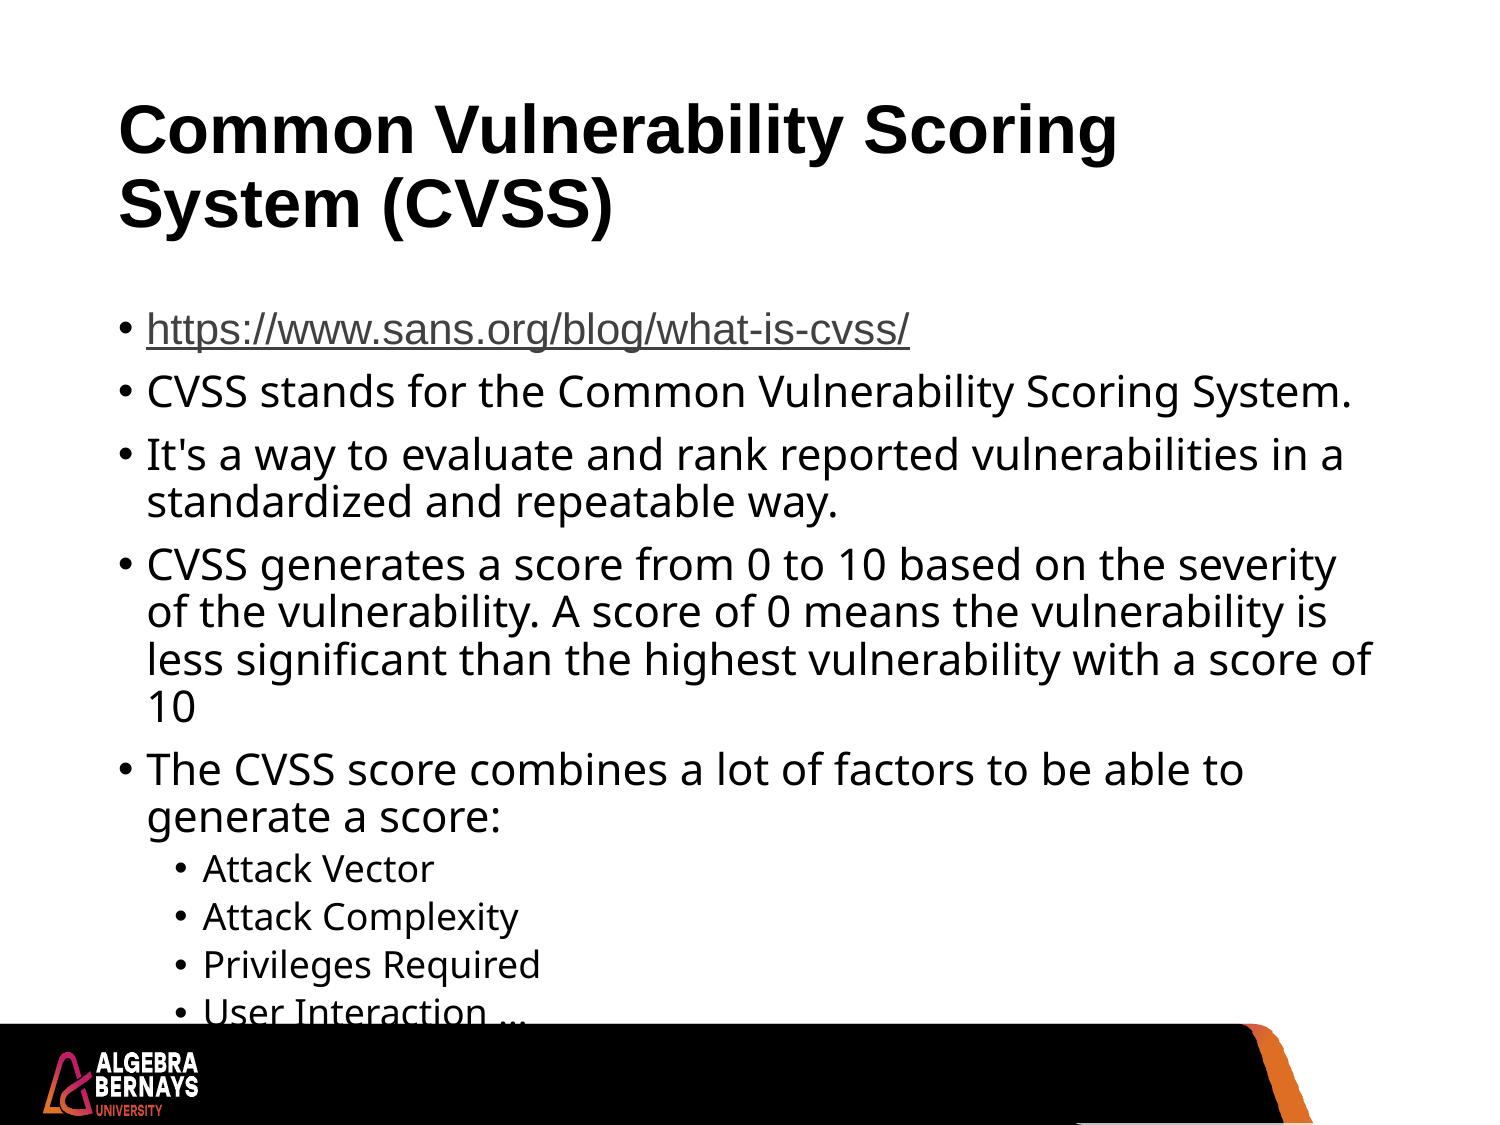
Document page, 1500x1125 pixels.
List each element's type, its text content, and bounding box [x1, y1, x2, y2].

title Common Vulnerability Scoring System (CVSS) [103, 59, 1397, 278]
list https://www.sans.org/blog/what-is-cvss/ CVSS stands for the Common Vulnerability Scoring System. It's a way to evaluate and rank reported vulnerabilities in a standardized and repeatable way. CVSS generates a score from 0 to 10 based on the severity of the vulnerability. A score of 0 means the vulnerability is less significant than the highest vulnerability with a score of 10 The CVSS score combines a lot of factors to be able to generate a score: Attack Vector Attack Complexity Privileges Required User Interaction … [103, 299, 1397, 1014]
picture [0, 1023, 1468, 1125]
